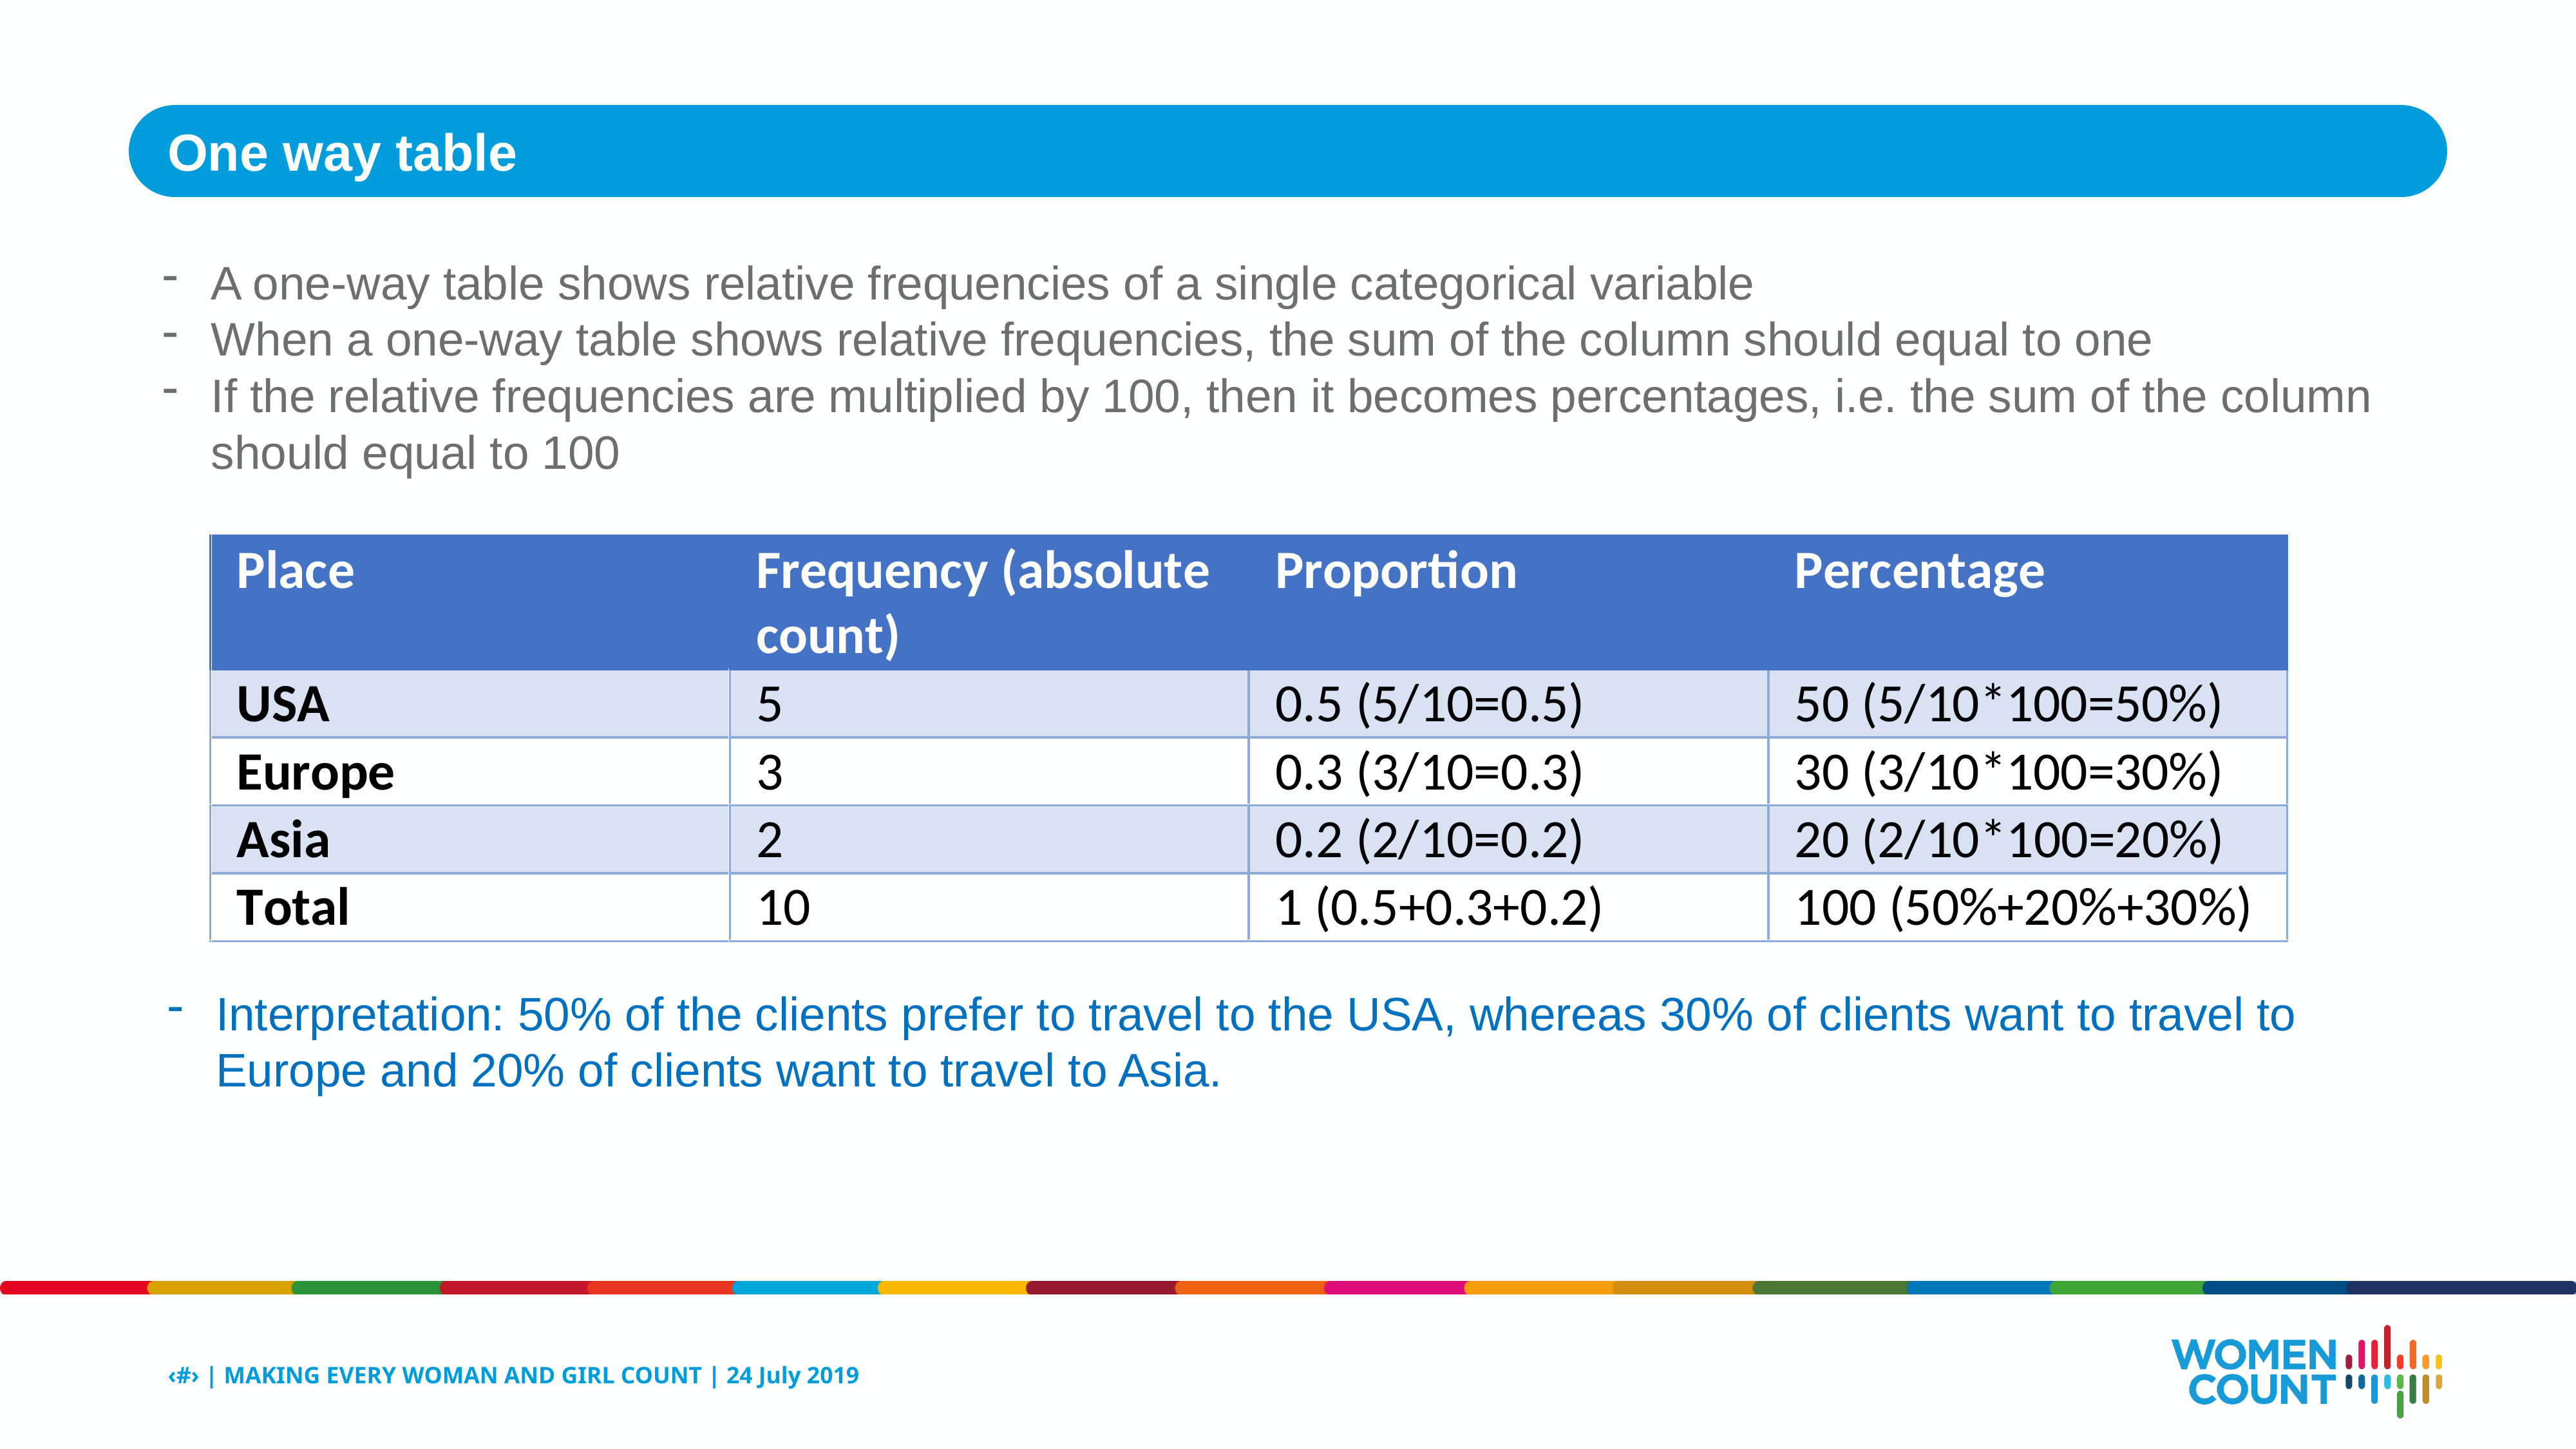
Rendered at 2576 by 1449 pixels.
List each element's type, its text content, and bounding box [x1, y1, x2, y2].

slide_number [167, 1360, 1542, 1388]
picture [209, 534, 2497, 1011]
list One way table [167, 119, 2411, 182]
text_box Interpretation: 50% of the clients prefer to travel to the USA, whereas 30% of clients want to travel to Europe and 20% of clients want to travel to Asia. [167, 983, 2411, 1097]
list A one-way table shows relative frequencies of a single categorical variable When a one-way table shows relative frequencies, the sum of the column should equal to one If the relative frequencies are multiplied by 100, then it becomes percentages, i.e. the sum of the column should equal to 100 [162, 252, 2407, 560]
